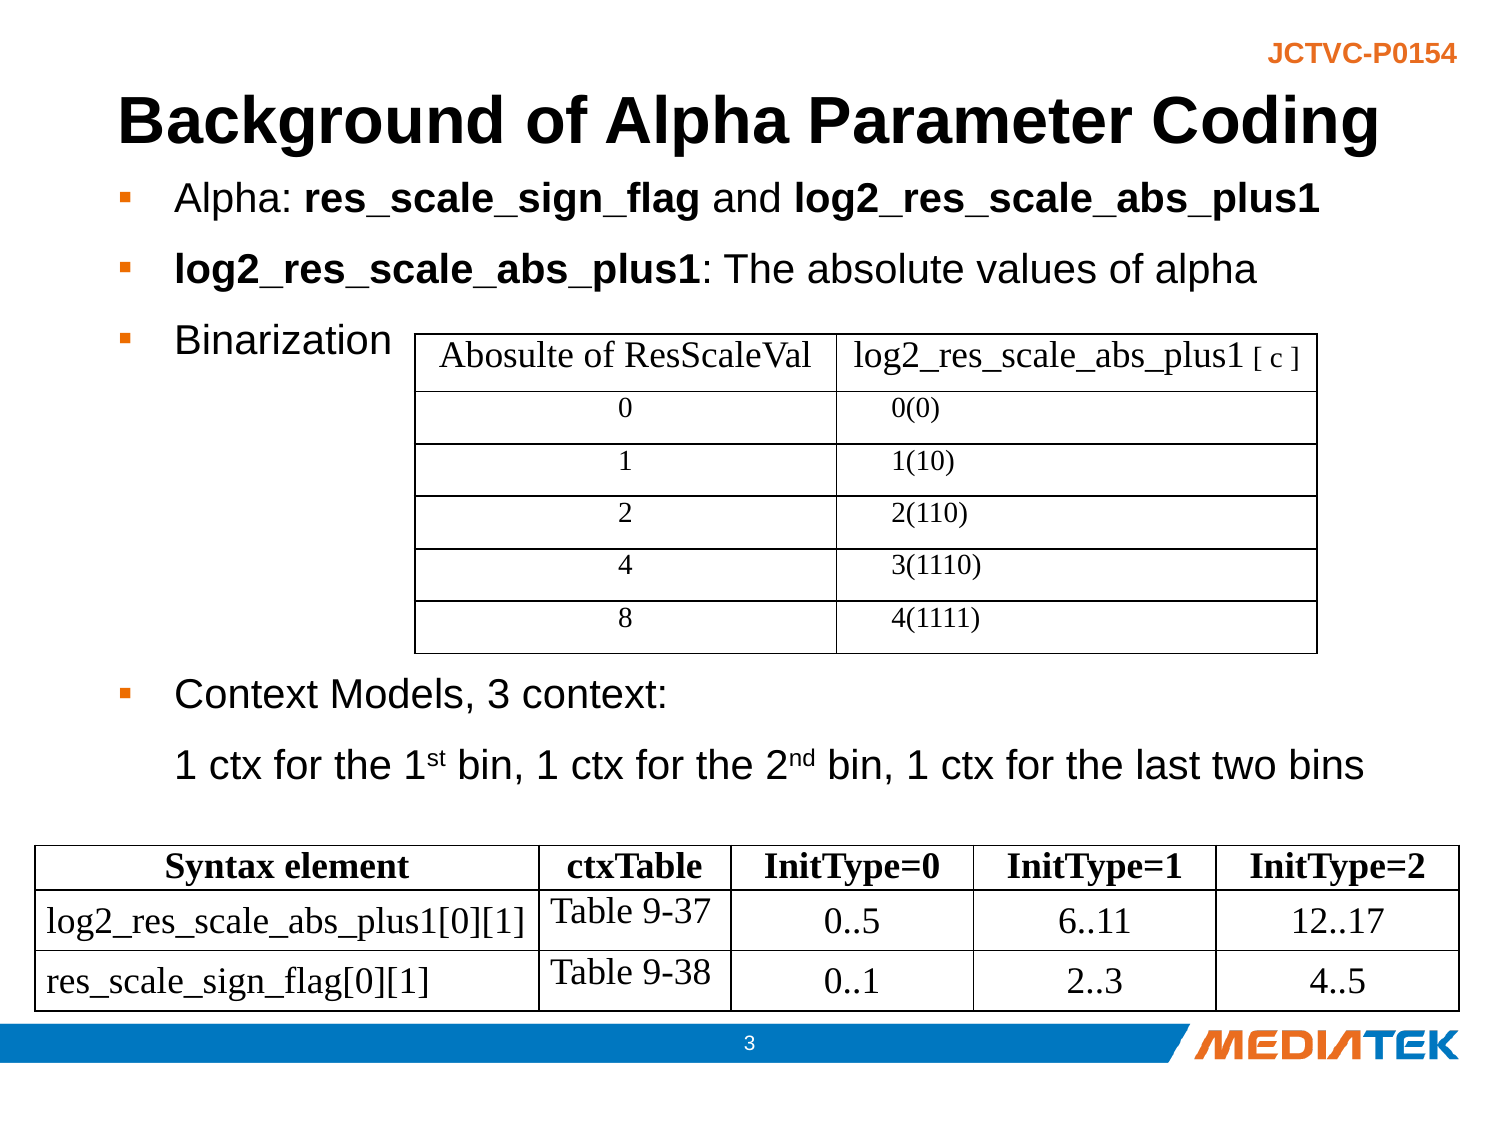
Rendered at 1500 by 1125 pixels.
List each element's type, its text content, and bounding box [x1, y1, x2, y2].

table_header InitType=0 [732, 846, 973, 889]
table_cell 0 [416, 392, 836, 443]
table_cell 0(0) [837, 392, 1316, 443]
table_cell 1 [416, 445, 836, 495]
table_cell res_scale_sign_flag[0][1] [36, 951, 538, 1010]
table_header InitType=2 [1217, 846, 1458, 889]
table_header Abosulte of ResScaleVal [416, 335, 836, 391]
table_cell Table 9‑37 [540, 891, 730, 950]
picture [789, 1023, 1459, 1063]
table_cell 2..3 [974, 951, 1215, 1010]
table_cell 2 [416, 497, 836, 548]
table_cell 0..5 [732, 891, 973, 950]
table_cell 4 [416, 550, 836, 600]
table_header ctxTable [540, 846, 730, 889]
table_cell Table 9‑38 [540, 951, 730, 1010]
table_header log2_res_scale_abs_plus1 [ c ] [837, 335, 1316, 391]
slide_number 2 [711, 1022, 789, 1090]
table_cell 1(10) [837, 445, 1316, 495]
table_cell 4(1111) [837, 602, 1316, 653]
table_cell 12..17 [1217, 891, 1458, 950]
table_header Syntax element [36, 846, 538, 889]
table_cell 3(1110) [837, 550, 1316, 600]
table_cell 8 [416, 602, 836, 653]
table_cell 2(110) [837, 497, 1316, 548]
table_header InitType=1 [974, 846, 1215, 889]
picture [0, 1023, 711, 1063]
table_cell 0..1 [732, 951, 973, 1010]
table_cell 4..5 [1217, 951, 1458, 1010]
table_cell log2_res_scale_abs_plus1[0][1] [36, 891, 538, 950]
table_cell 6..11 [974, 891, 1215, 950]
title Background of Alpha Parameter Coding [102, 62, 1426, 162]
list Alpha: res_scale_sign_flag and log2_res_scale_abs_plus1 log2_res_scale_abs_plus1: The absolute values of alpha Binarization Context Models, 3 context: 1 ctx for the 1st bin, 1 ctx for the 2nd bin, 1 ctx for the last two bins [102, 162, 1460, 845]
